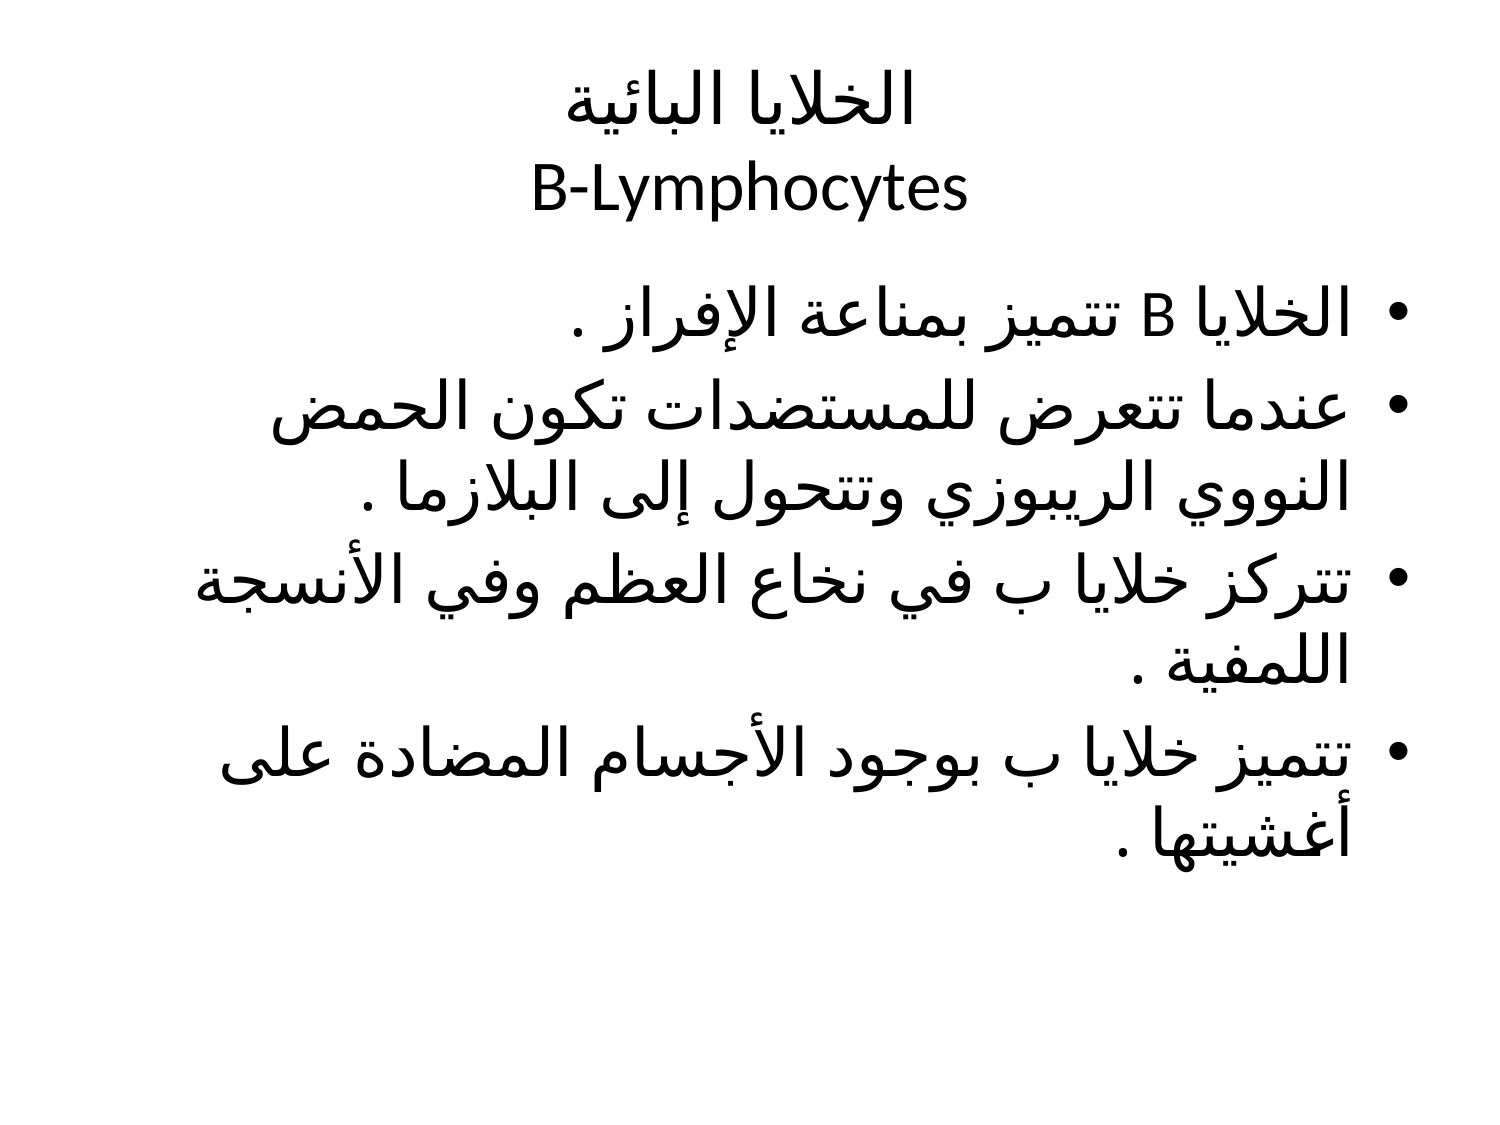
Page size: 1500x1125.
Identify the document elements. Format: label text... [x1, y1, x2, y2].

title الخلايا البائية B-Lymphocytes [75, 45, 1425, 233]
list الخلايا B تتميز بمناعة الإفراز . عندما تتعرض للمستضدات تكون الحمض النووي الريبوزي وتتحول إلى البلازما . تتركز خلايا ب في نخاع العظم وفي الأنسجة اللمفية . تتميز خلايا ب بوجود الأجسام المضادة على أغشيتها . [75, 262, 1425, 1005]
